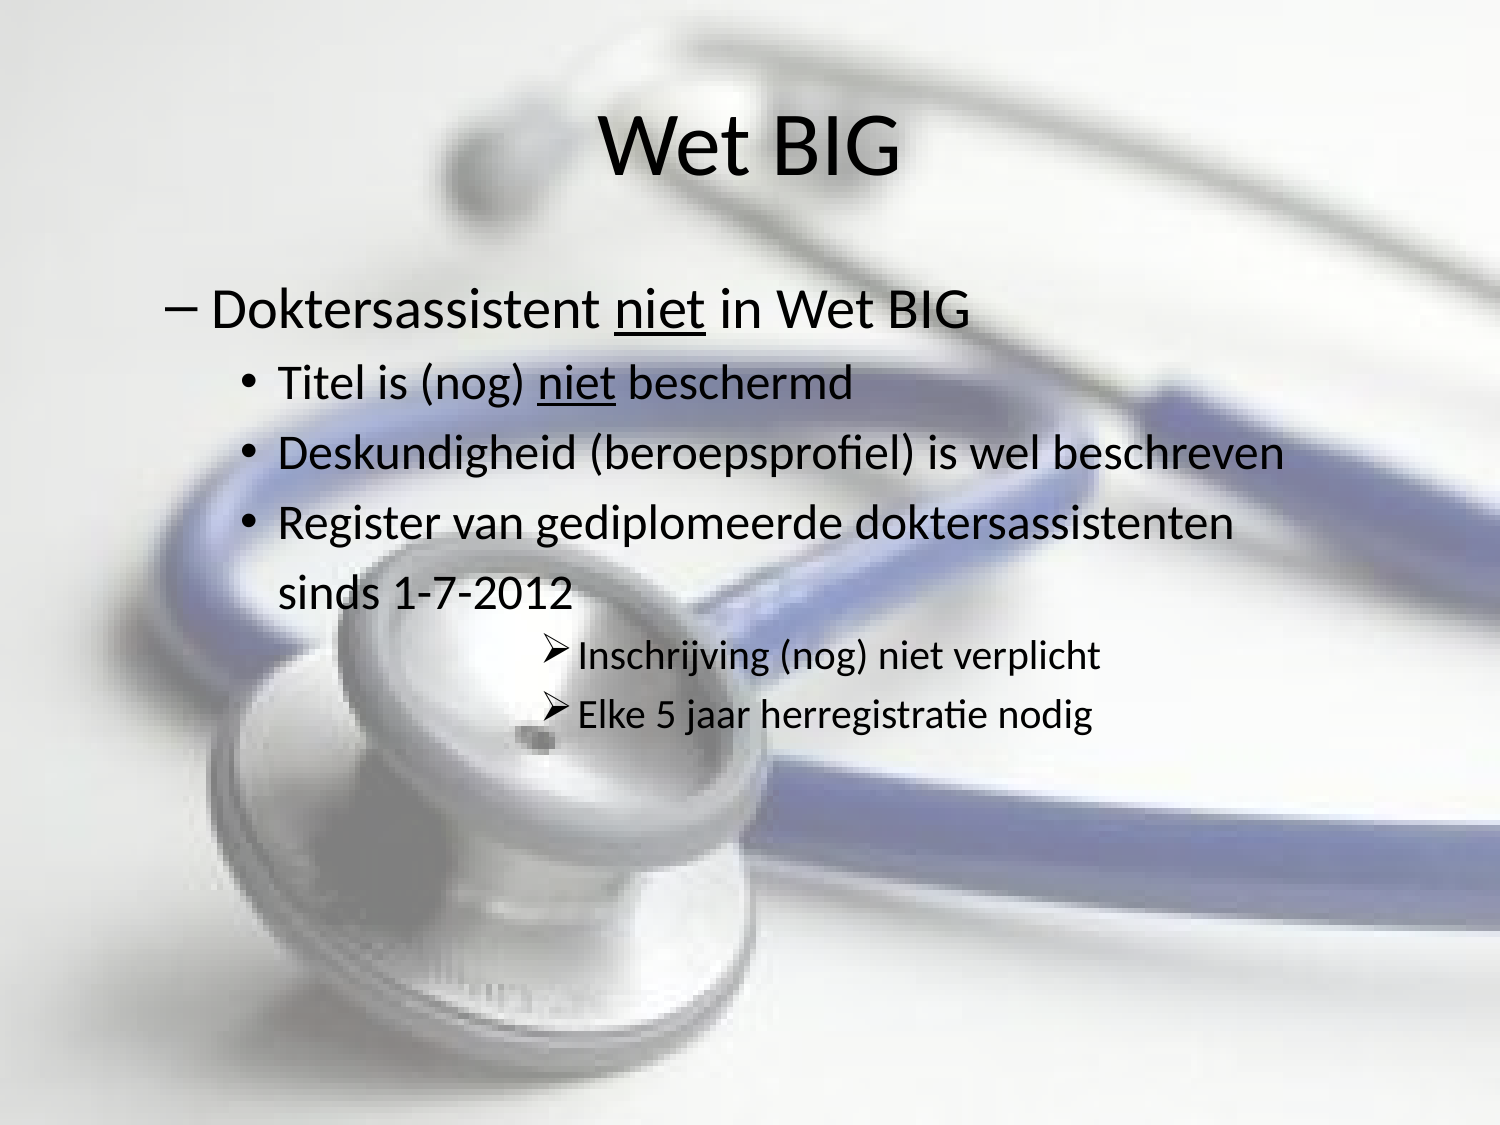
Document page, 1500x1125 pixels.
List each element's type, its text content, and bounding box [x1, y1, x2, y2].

title Wet BIG [75, 45, 1425, 233]
list Doktersassistent niet in Wet BIG Titel is (nog) niet beschermd Deskundigheid (beroepsprofiel) is wel beschreven Register van gediplomeerde doktersassistenten sinds 1-7-2012 Inschrijving (nog) niet verplicht Elke 5 jaar herregistratie nodig [75, 262, 1425, 1005]
